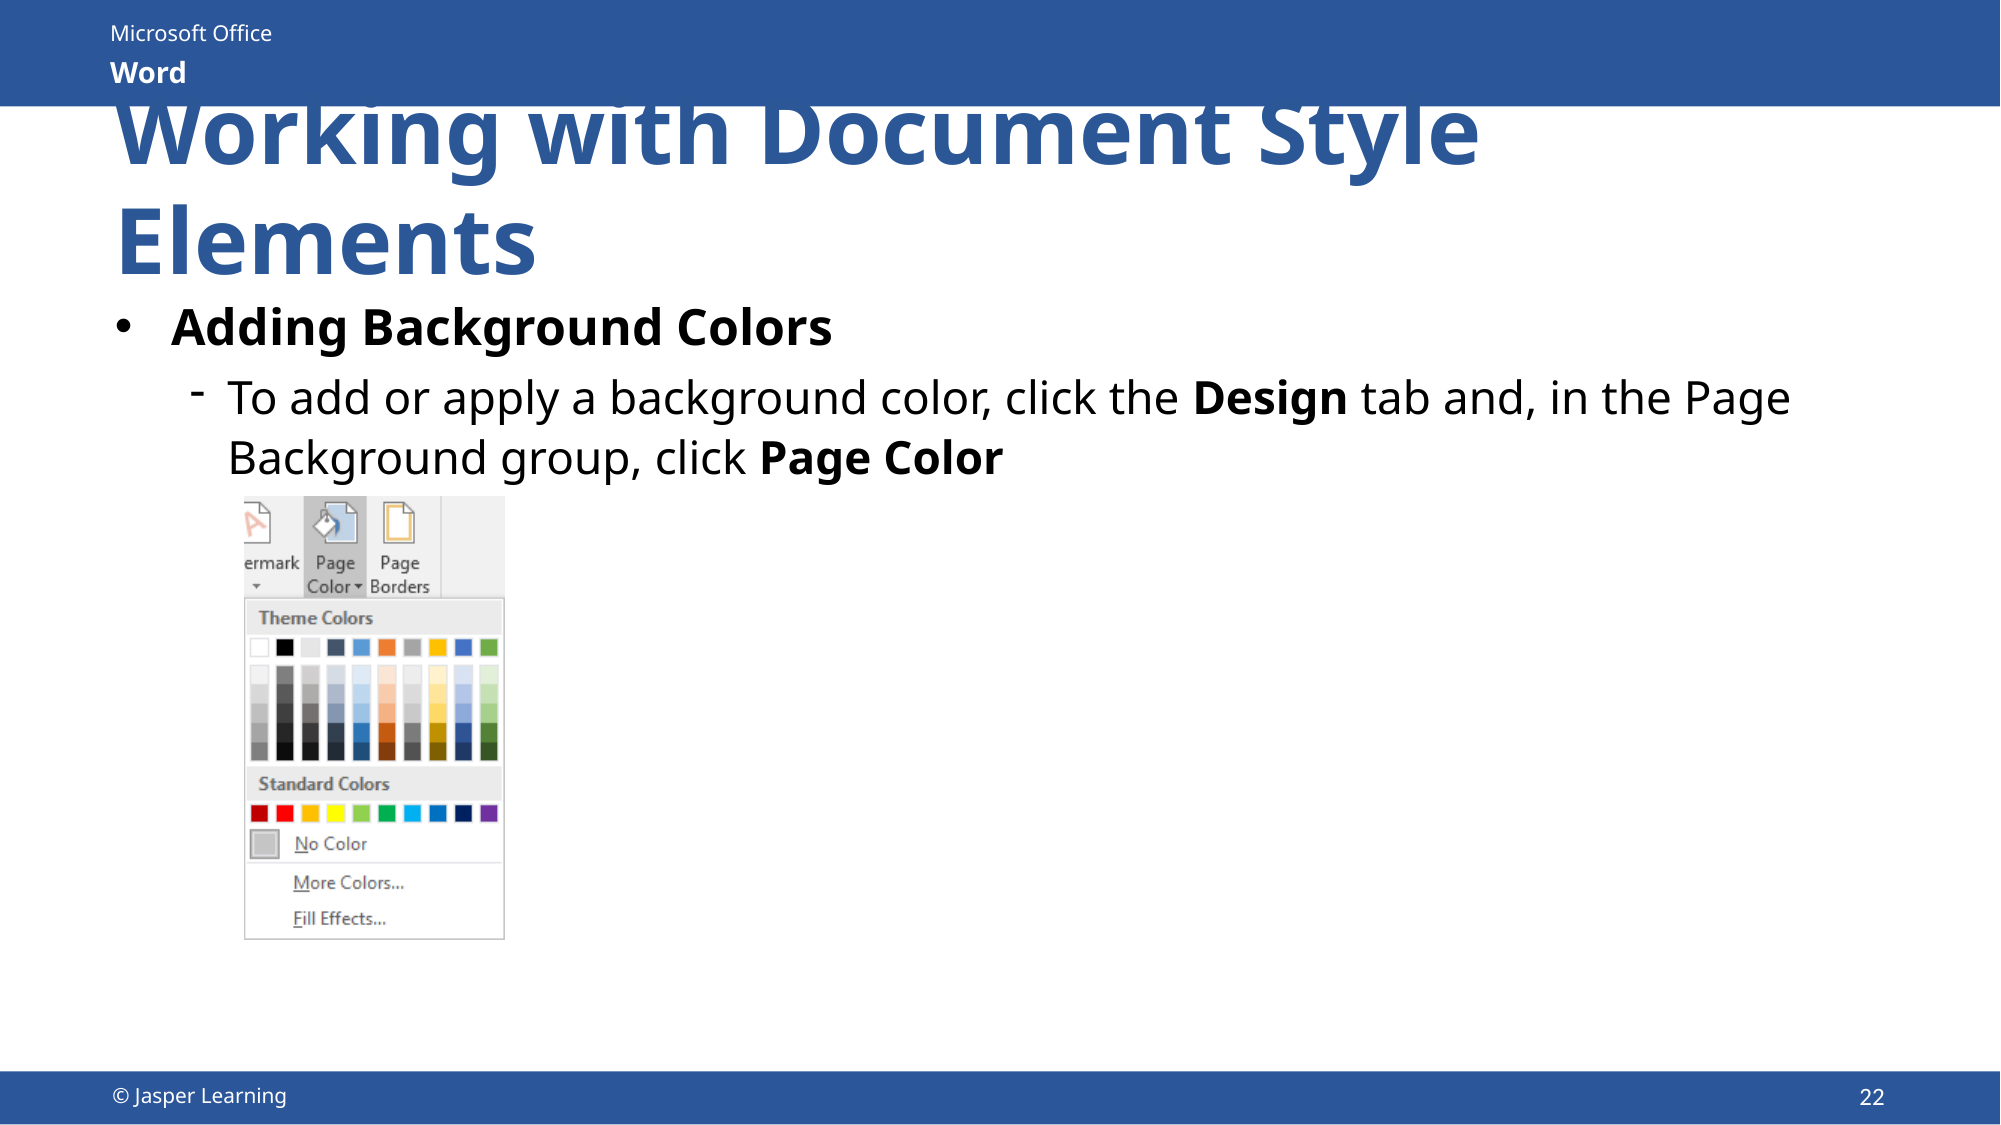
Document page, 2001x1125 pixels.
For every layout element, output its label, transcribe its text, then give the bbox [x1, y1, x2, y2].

list Adding Background Colors To add or apply a background color, click the Design tab and, in the Page Background group, click Page Color [99, 283, 1900, 1026]
picture [244, 496, 505, 940]
footer © Jasper Learning [97, 1076, 773, 1118]
slide_number 22 [1433, 1065, 1900, 1125]
title Working with Document Style Elements [99, 118, 1866, 248]
